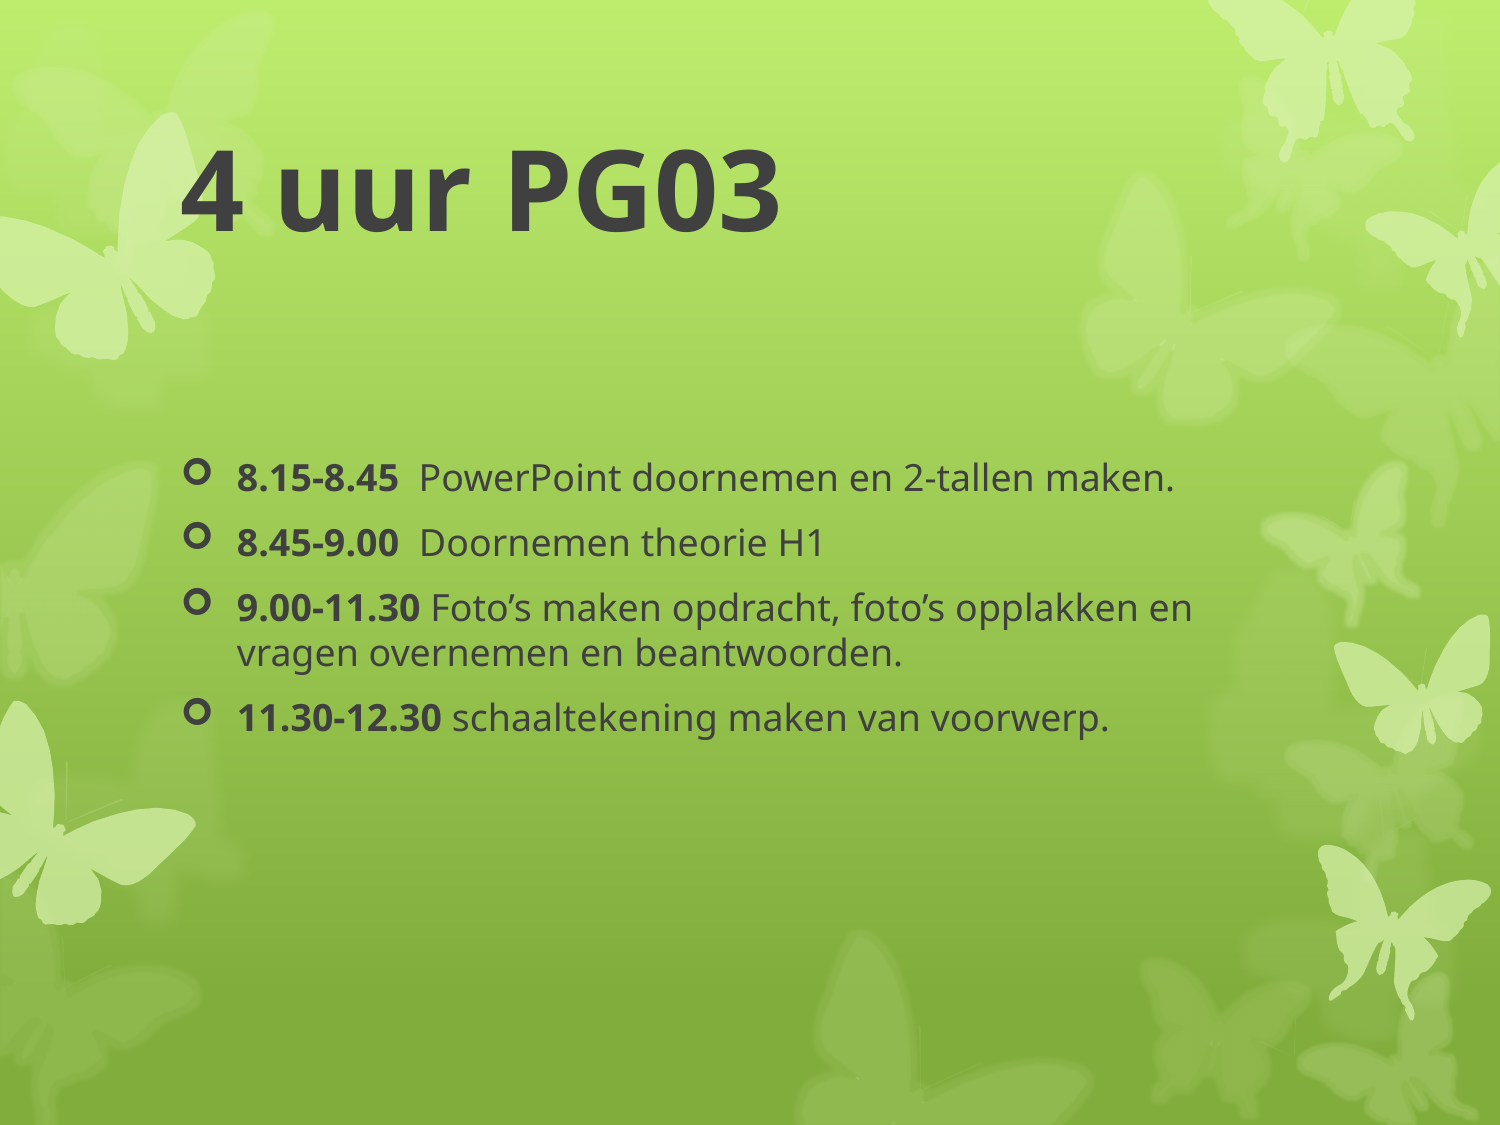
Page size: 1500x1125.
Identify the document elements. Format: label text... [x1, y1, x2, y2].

title 4 uur PG03 [165, 110, 1335, 263]
list 8.15-8.45 PowerPoint doornemen en 2-tallen maken. 8.45-9.00 Doornemen theorie H1 9.00-11.30 Foto’s maken opdracht, foto’s opplakken en vragen overnemen en beantwoorden. 11.30-12.30 schaaltekening maken van voorwerp. [165, 296, 1335, 962]
